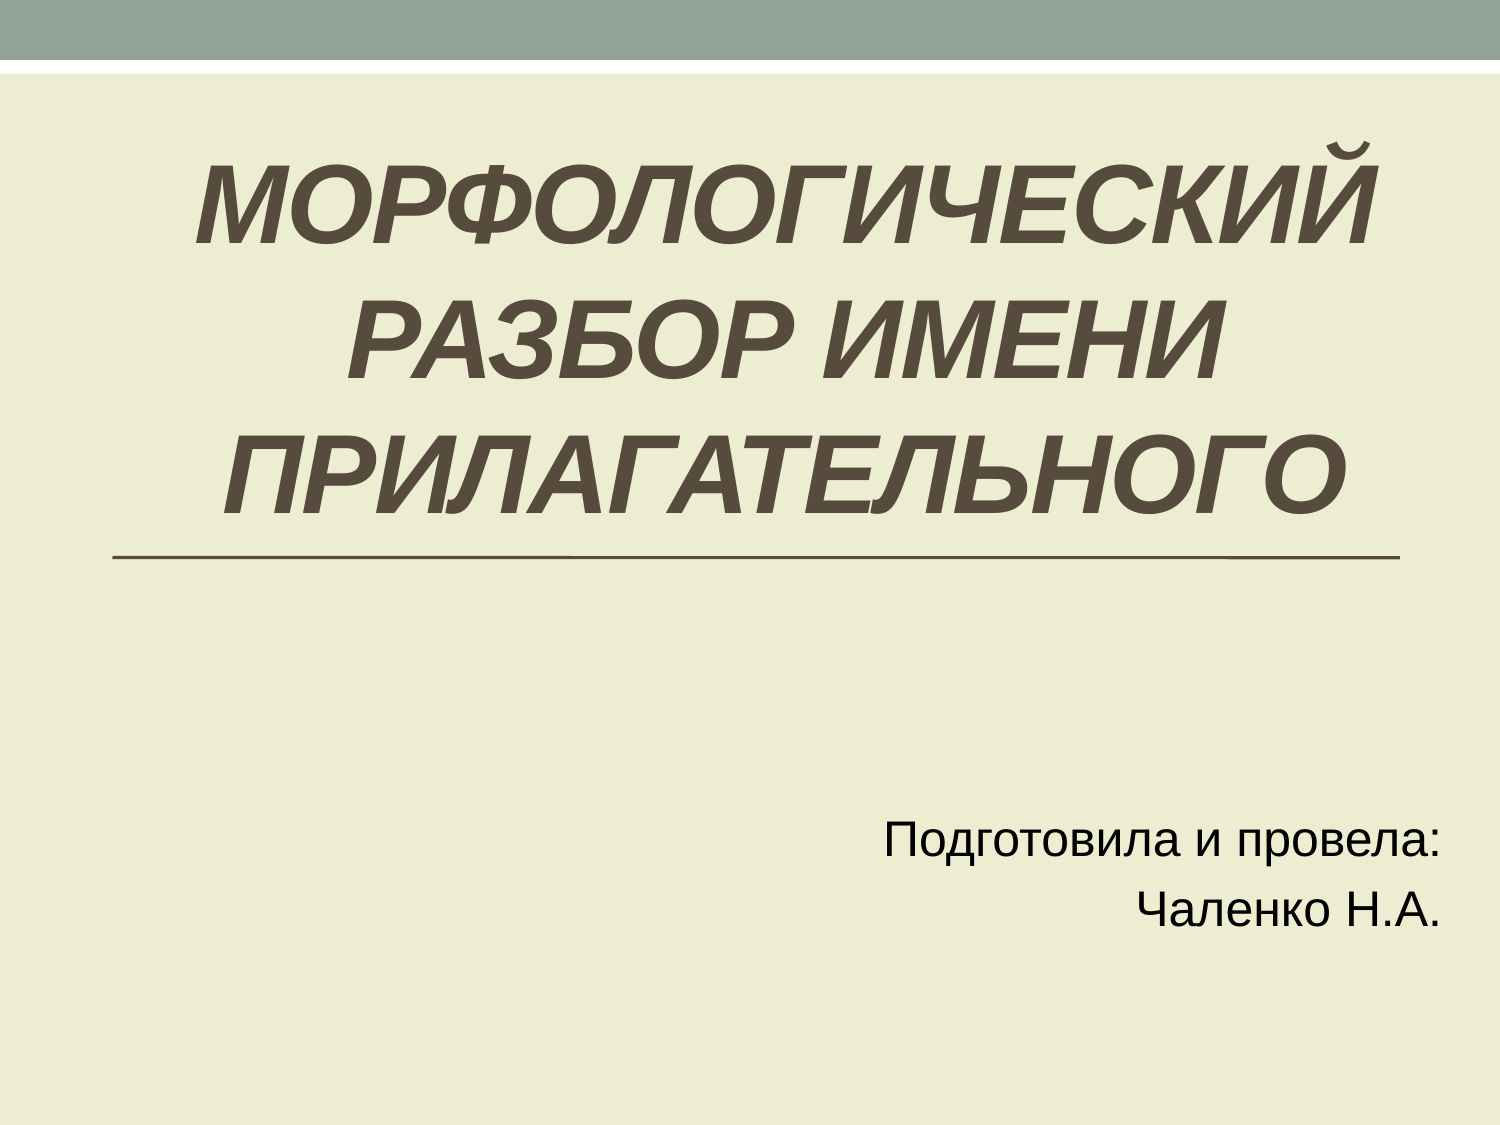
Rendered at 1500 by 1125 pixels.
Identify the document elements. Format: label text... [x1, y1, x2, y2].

title Морфологический разбор имени прилагательного [147, 302, 1423, 544]
subtitle Подготовила и провела: Чаленко Н.А. [407, 798, 1458, 1087]
